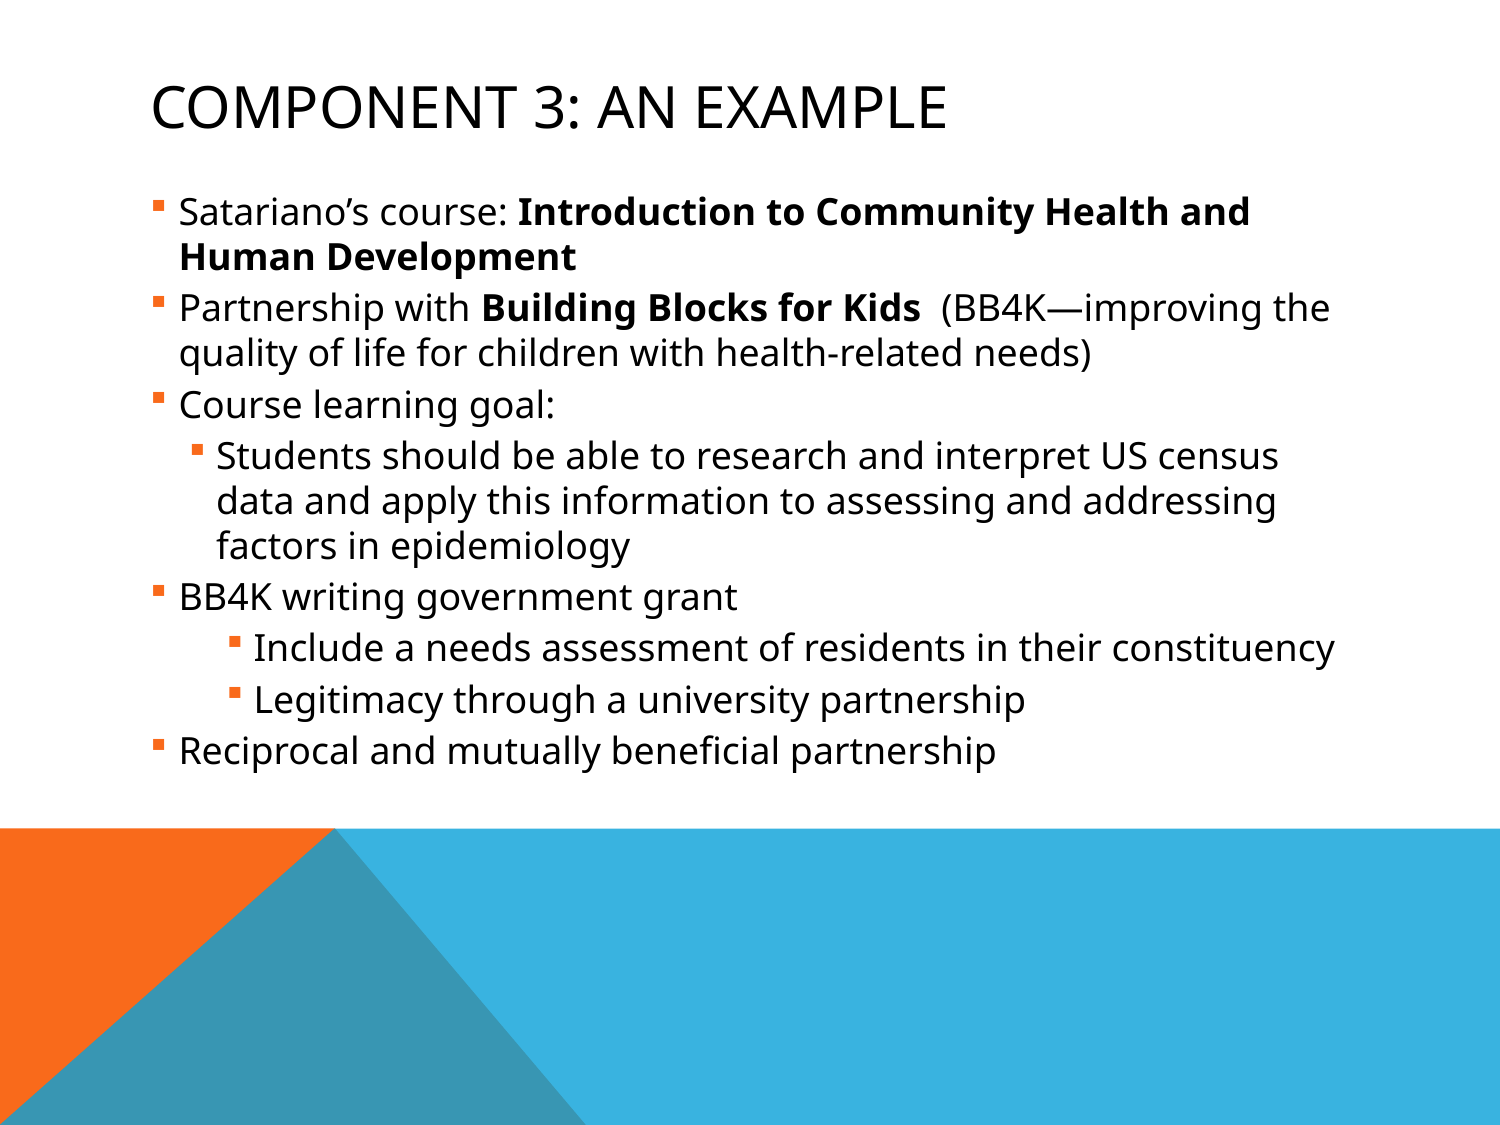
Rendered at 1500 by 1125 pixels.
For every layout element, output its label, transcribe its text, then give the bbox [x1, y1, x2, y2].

title Component 3: AN Example [135, 60, 1369, 150]
list Satariano’s course: Introduction to Community Health and Human Development Partnership with Building Blocks for Kids (BB4K—improving the quality of life for children with health-related needs) Course learning goal: Students should be able to research and interpret US census data and apply this information to assessing and addressing factors in epidemiology BB4K writing government grant Include a needs assessment of residents in their constituency Legitimacy through a university partnership Reciprocal and mutually beneficial partnership [135, 180, 1369, 768]
